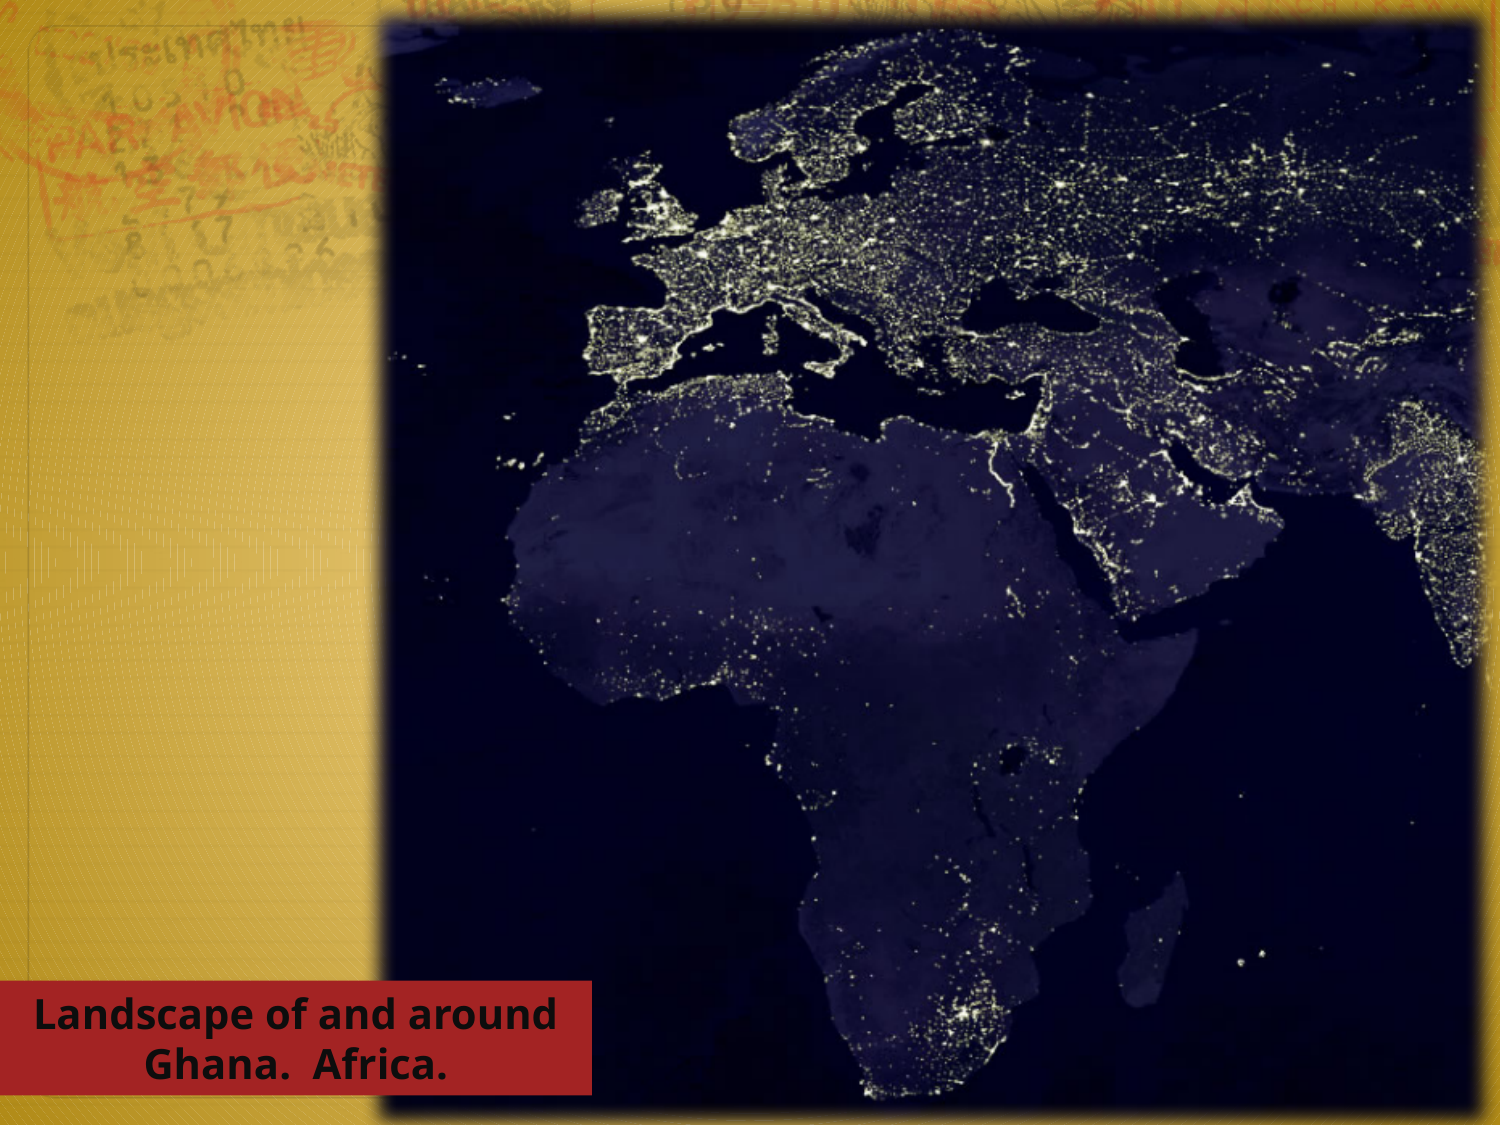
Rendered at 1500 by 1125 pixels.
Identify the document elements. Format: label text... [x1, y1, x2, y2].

text_box Landscape of and around Ghana. Africa. [0, 980, 331, 1096]
picture [0, 0, 1500, 1125]
